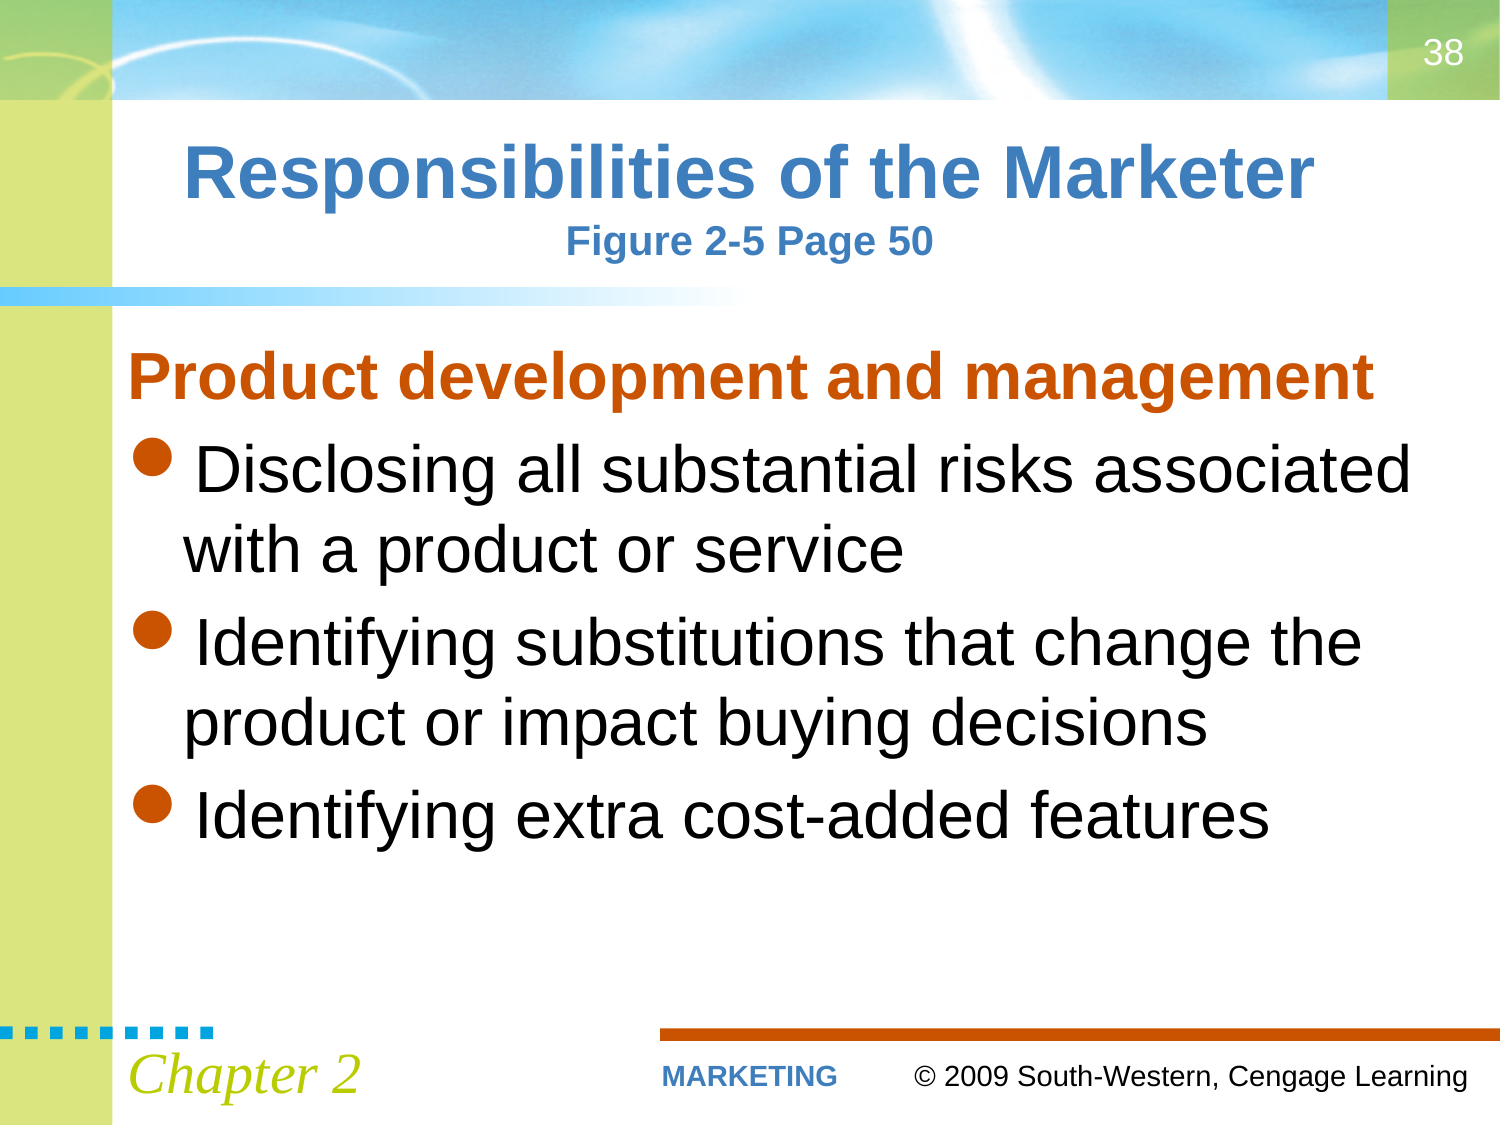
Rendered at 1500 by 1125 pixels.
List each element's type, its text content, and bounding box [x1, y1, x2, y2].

title Responsibilities of the Marketer Figure 2-5 Page 50 [112, 99, 1388, 288]
footer Chapter 2 [112, 1012, 638, 1113]
slide_number 38 [1387, 0, 1500, 101]
list Product development and management Disclosing all substantial risks associated with a product or service Identifying substitutions that change the product or impact buying decisions Identifying extra cost-added features [112, 324, 1463, 1001]
